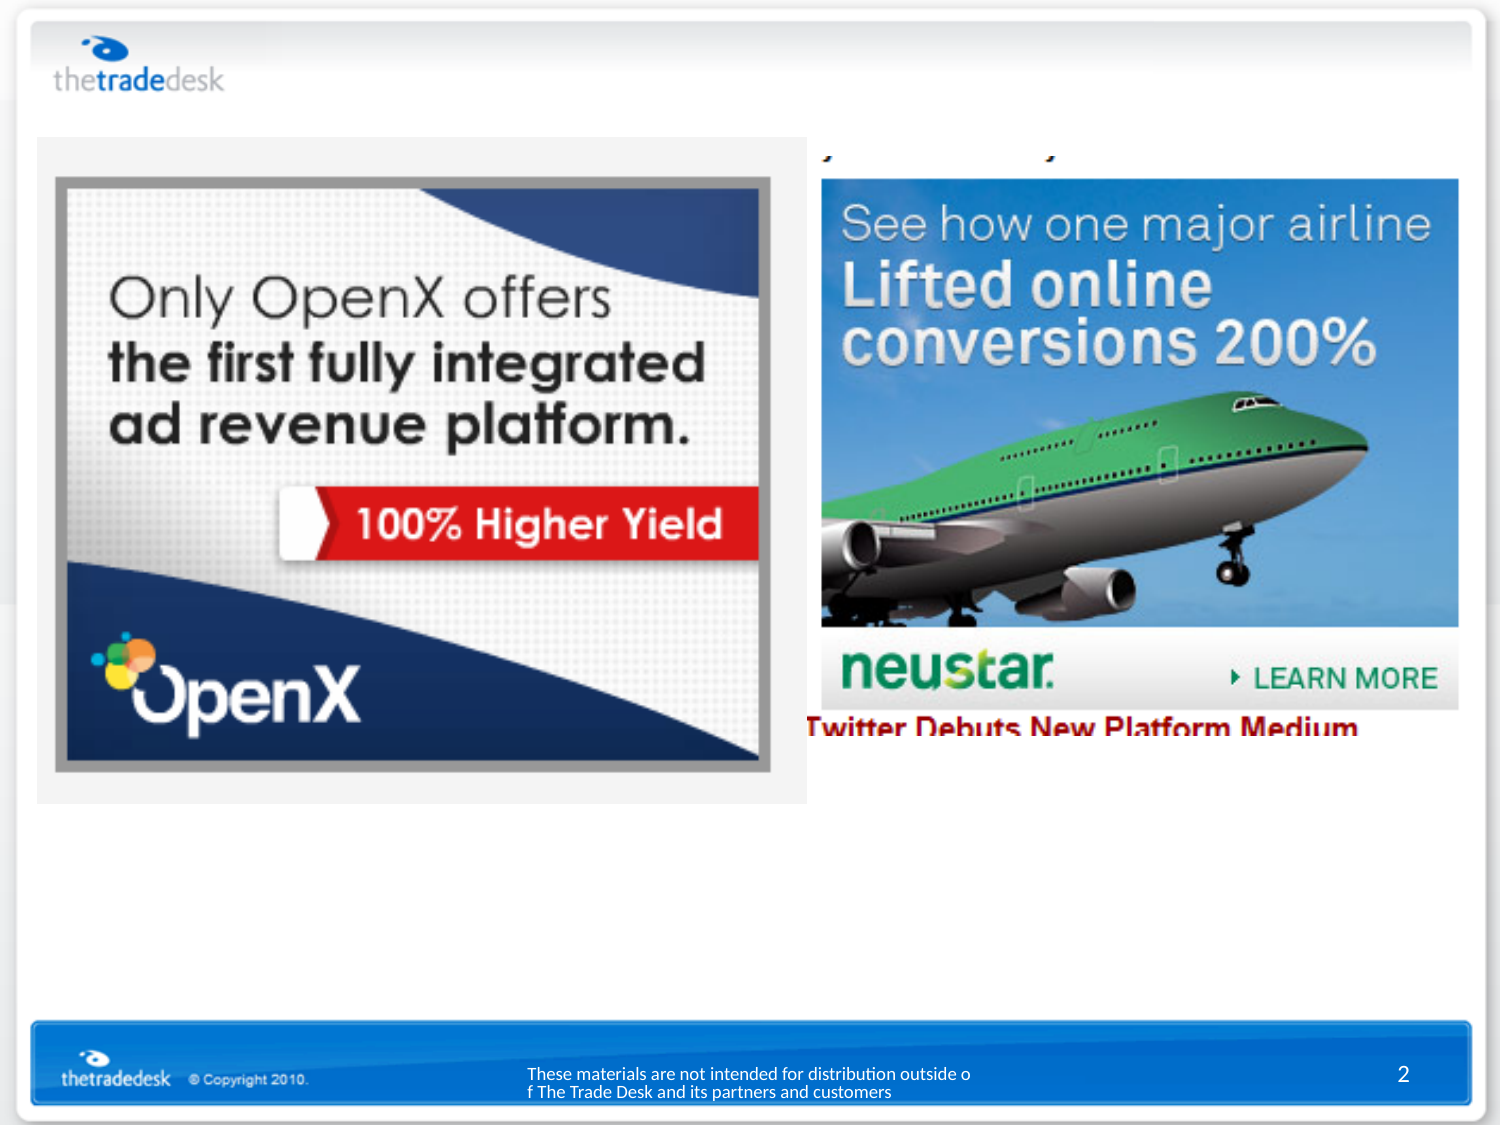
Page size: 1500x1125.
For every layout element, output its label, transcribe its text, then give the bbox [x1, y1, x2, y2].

slide_number 2 [1074, 1042, 1425, 1103]
footer These materials are not intended for distribution outside of The Trade Desk and its partners and customers [512, 1042, 988, 1103]
picture [0, 0, 1500, 1125]
